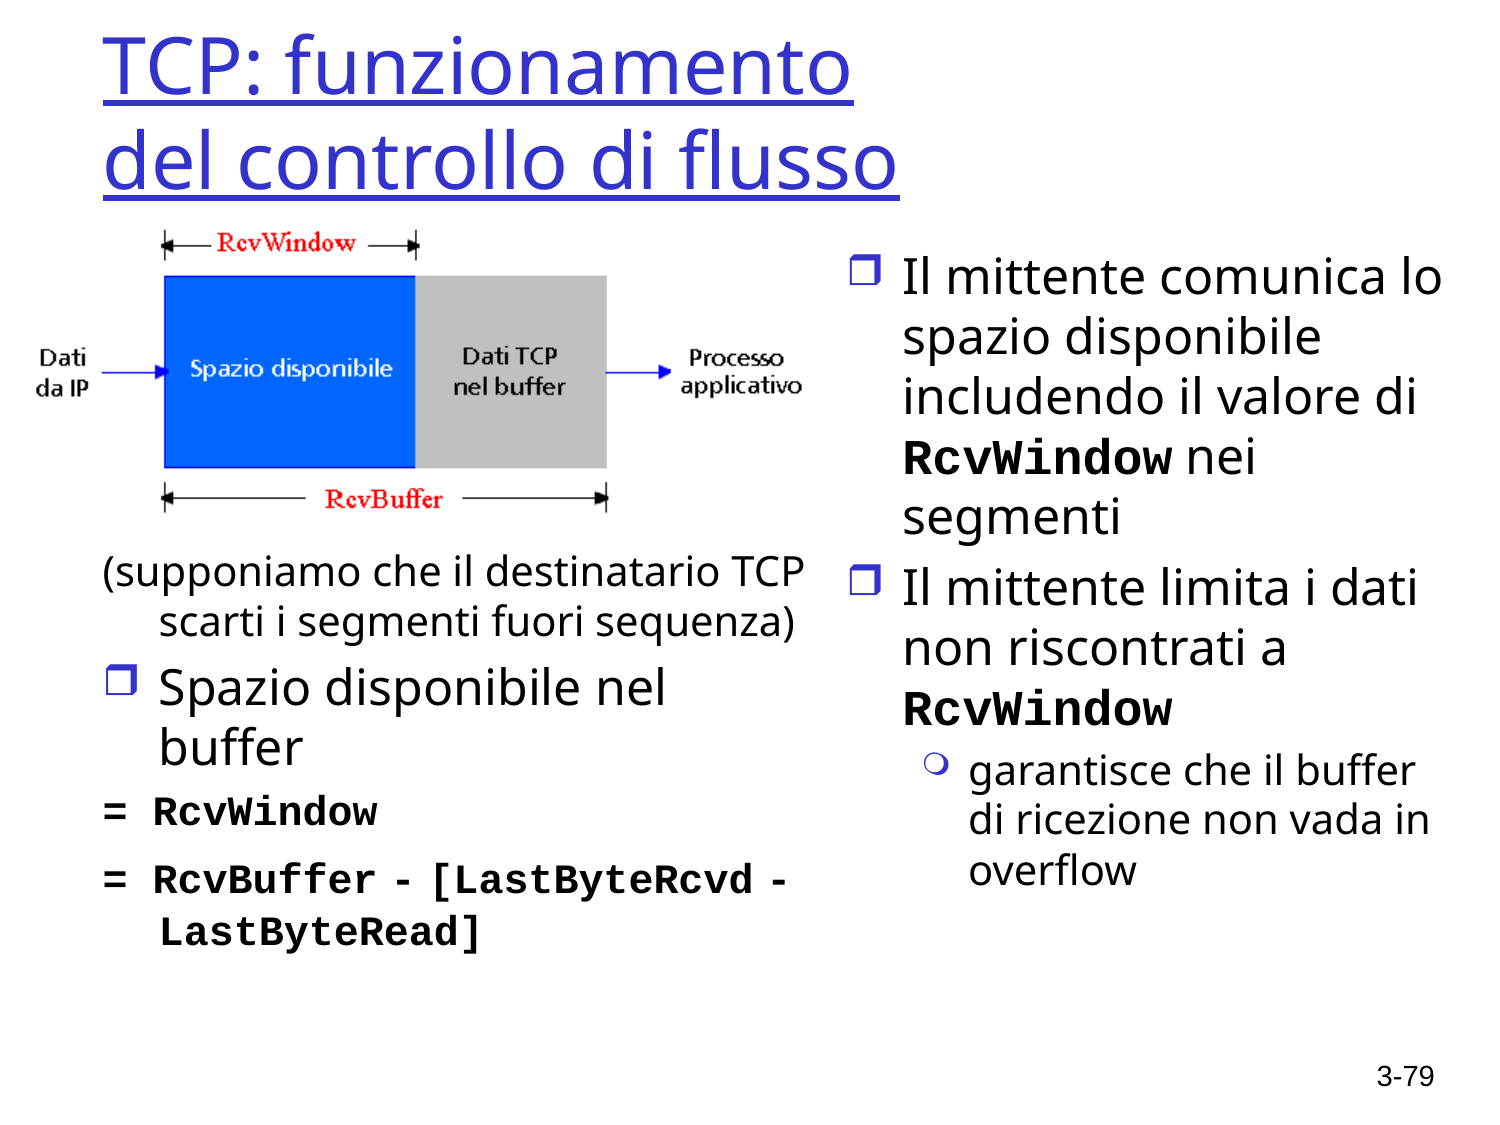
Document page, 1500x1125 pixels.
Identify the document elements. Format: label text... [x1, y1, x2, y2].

list (supponiamo che il destinatario TCP scarti i segmenti fuori sequenza) Spazio disponibile nel buffer = RcvWindow = RcvBuffer - [LastByteRcvd - LastByteRead] [87, 537, 826, 1026]
list Il mittente comunica lo spazio disponibile includendo il valore di RcvWindow nei segmenti Il mittente limita i dati non riscontrati a RcvWindow garantisce che il buffer di ricezione non vada in overflow [830, 237, 1469, 1001]
slide_number 3-79 [1338, 1049, 1451, 1125]
title TCP: funzionamento del controllo di flusso [87, 22, 1363, 199]
picture [32, 224, 808, 519]
